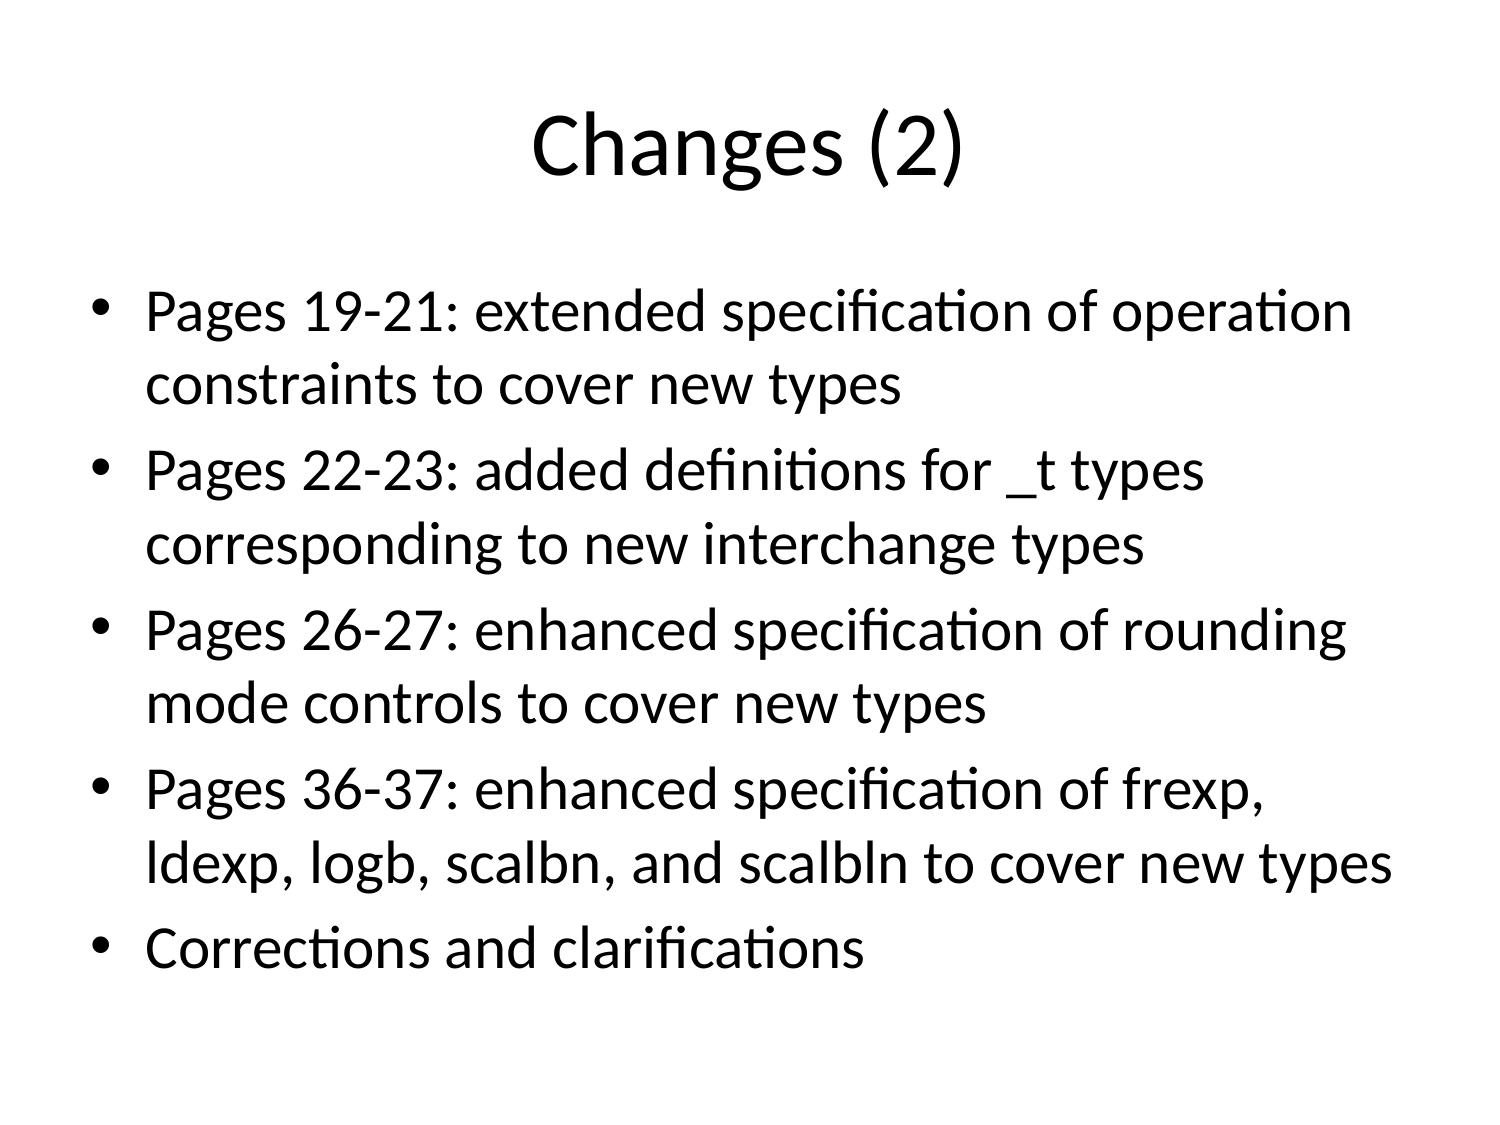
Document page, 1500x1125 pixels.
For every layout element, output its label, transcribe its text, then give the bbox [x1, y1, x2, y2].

list Pages 19-21: extended specification of operation constraints to cover new types Pages 22-23: added definitions for _t types corresponding to new interchange types Pages 26-27: enhanced specification of rounding mode controls to cover new types Pages 36-37: enhanced specification of frexp, ldexp, logb, scalbn, and scalbln to cover new types Corrections and clarifications [75, 262, 1425, 1005]
title Changes (2) [75, 45, 1425, 233]
